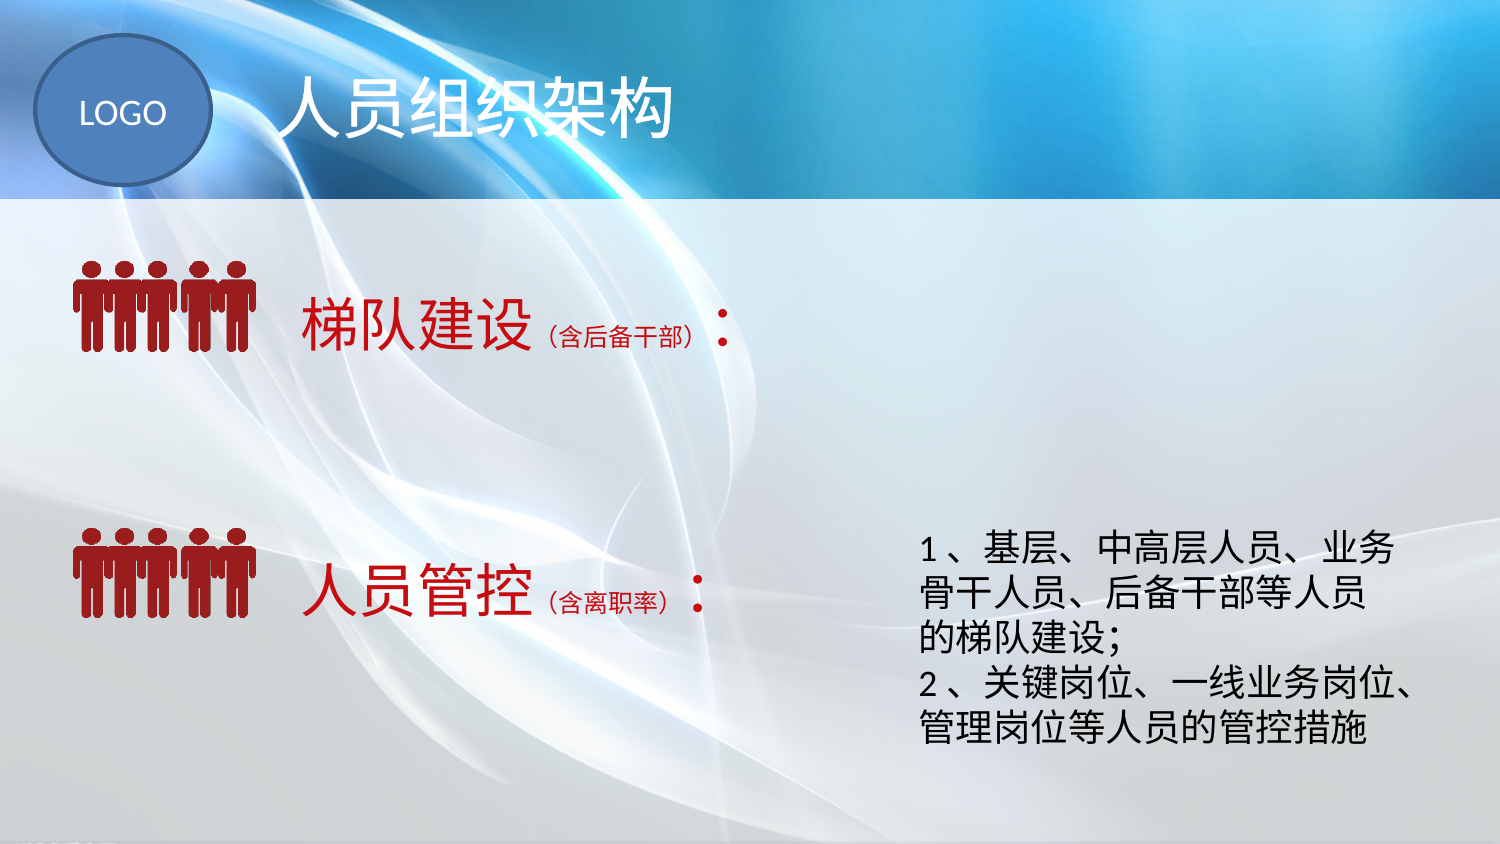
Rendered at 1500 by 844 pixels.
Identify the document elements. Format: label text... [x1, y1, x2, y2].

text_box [46, 257, 1278, 367]
picture [0, 0, 1500, 199]
text_box 1、基层、中高层人员、业务骨干人员、后备干部等人员的梯队建设； 2、关键岗位、一线业务岗位、管理岗位等人员的管控措施 [903, 516, 1412, 757]
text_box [46, 524, 1278, 633]
text_box 人员组织架构 [259, 58, 690, 154]
